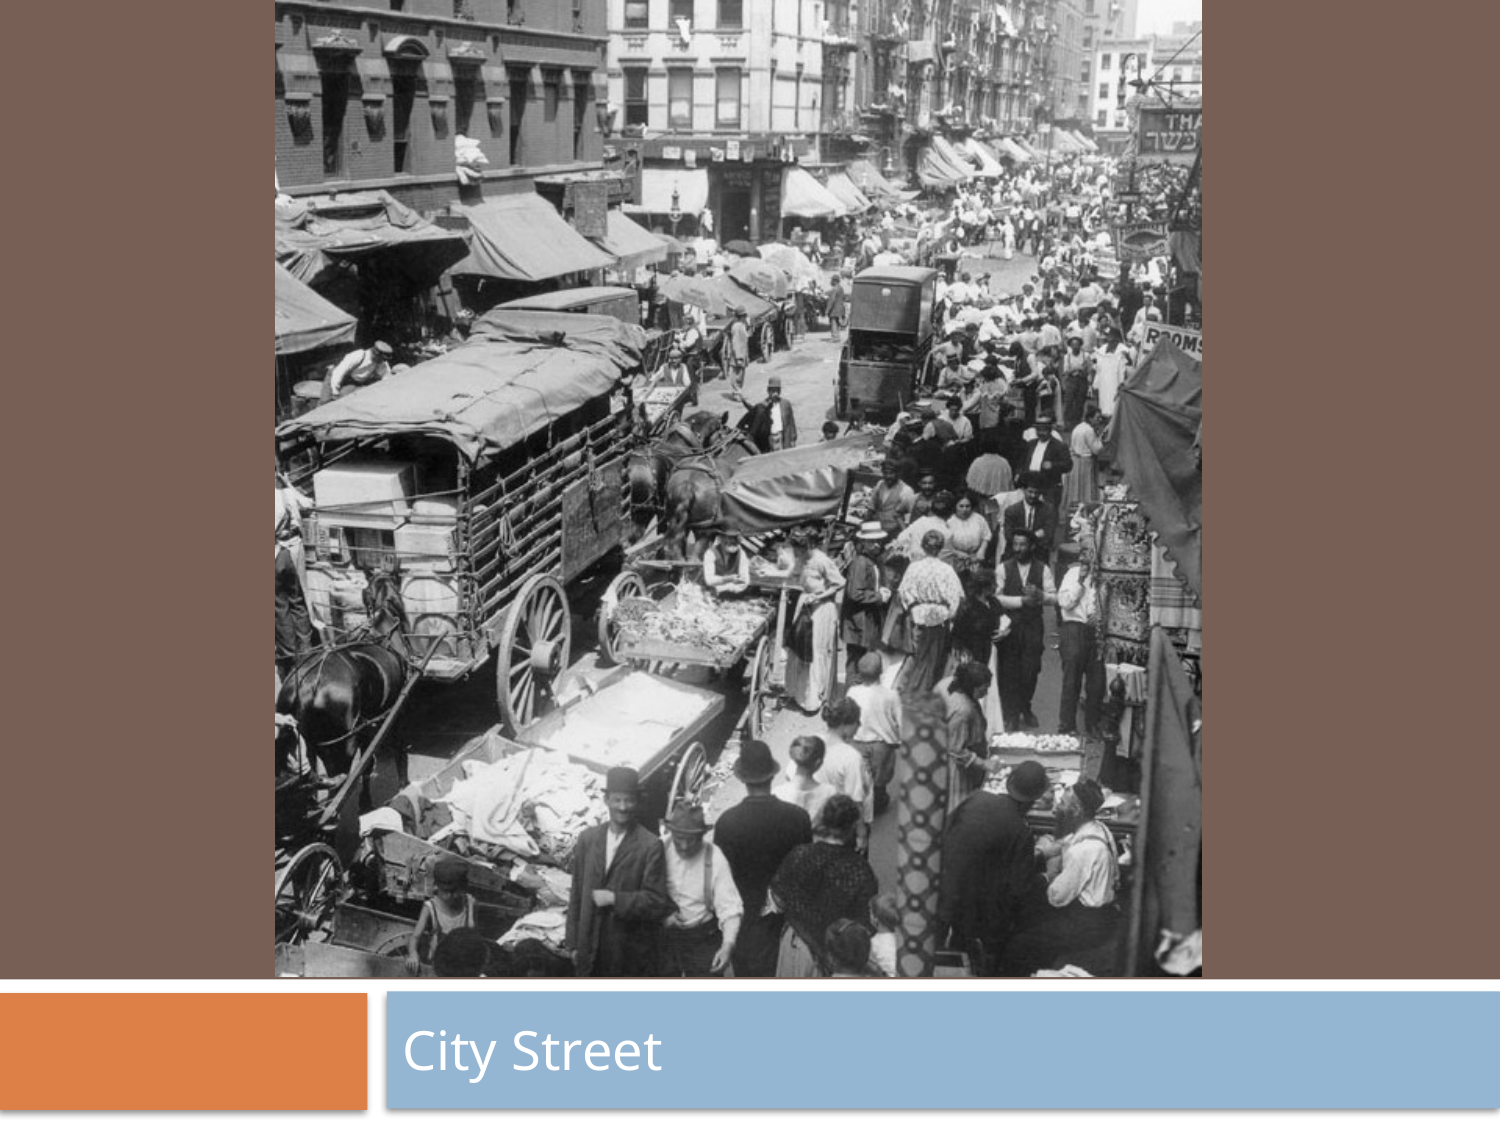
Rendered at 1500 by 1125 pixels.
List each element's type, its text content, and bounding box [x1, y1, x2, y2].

picture [274, 0, 1202, 977]
subtitle City Street [387, 992, 1488, 1105]
